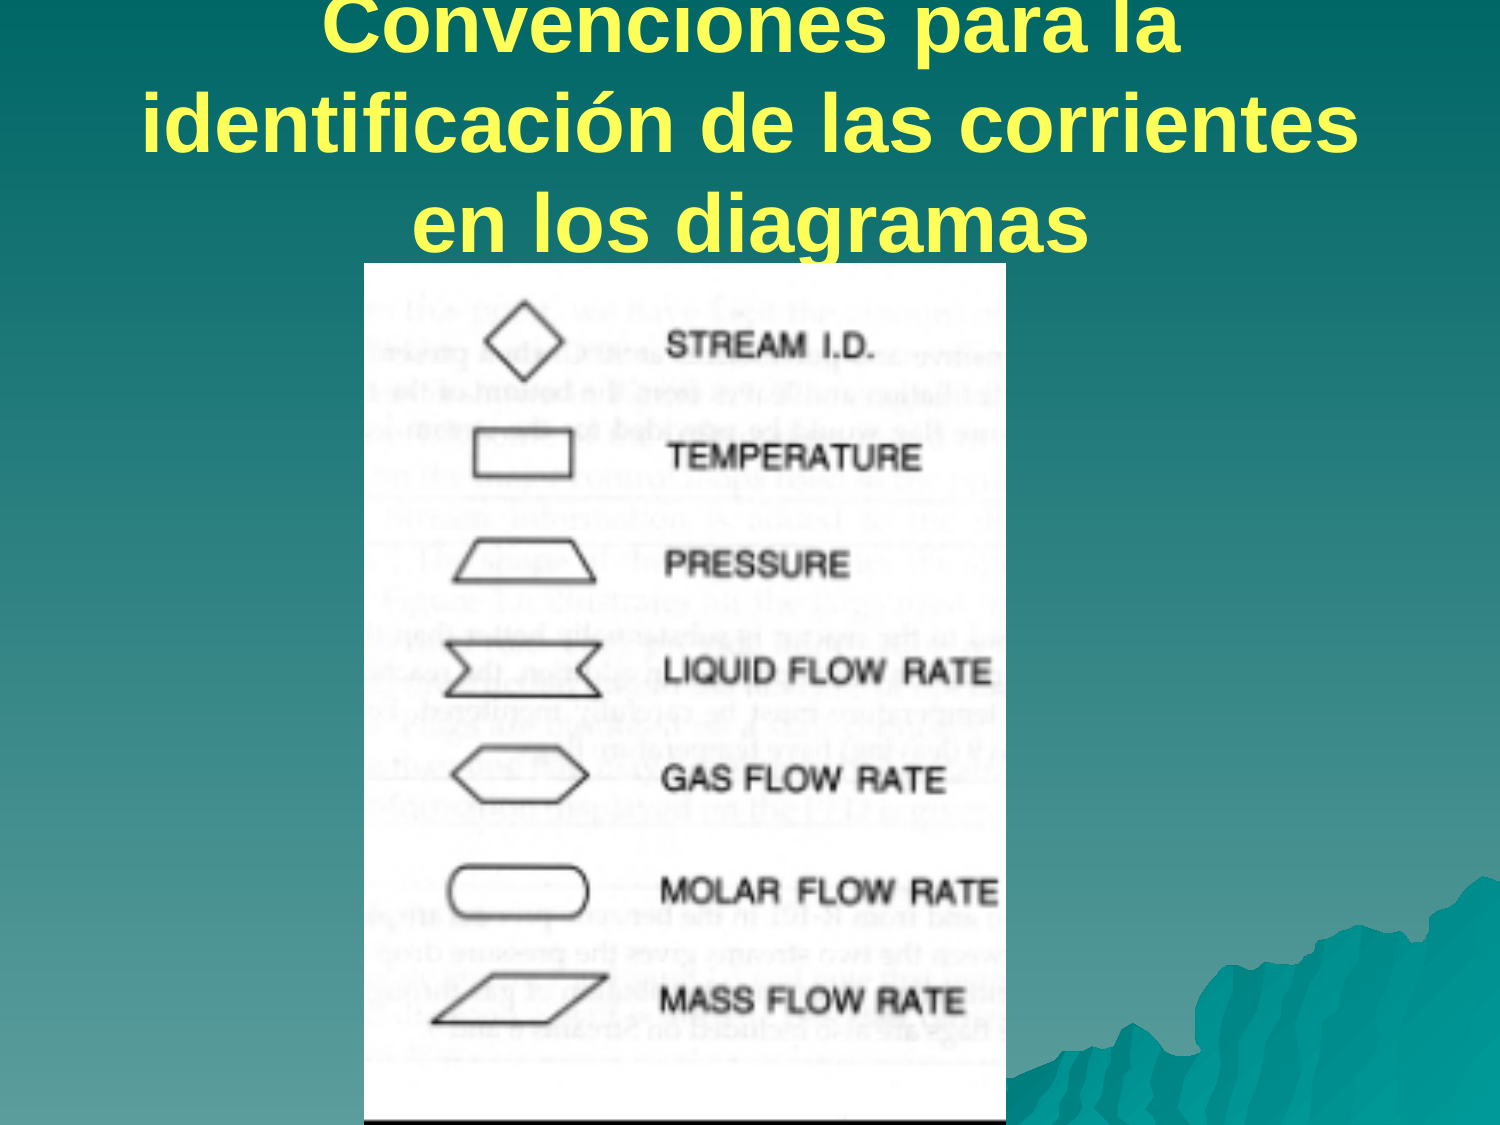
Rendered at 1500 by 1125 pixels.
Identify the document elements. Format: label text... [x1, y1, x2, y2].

title Convenciones para la identificación de las corrientes en los diagramas [71, 24, 1431, 213]
picture [363, 263, 1006, 1125]
